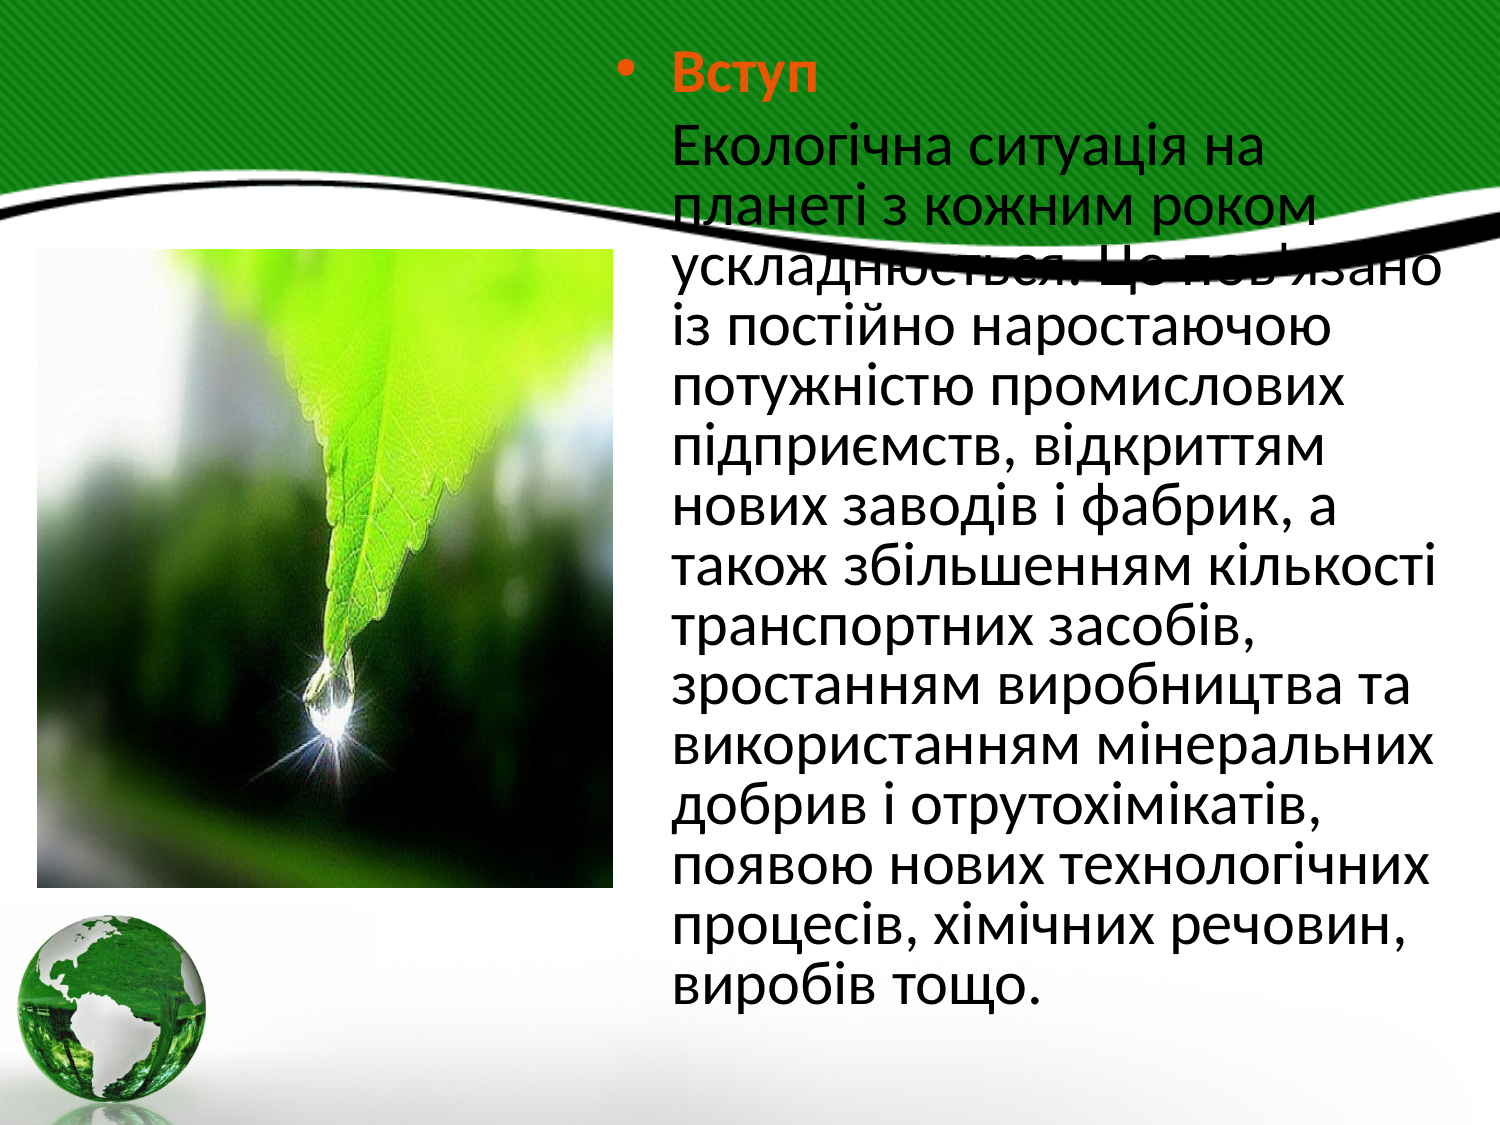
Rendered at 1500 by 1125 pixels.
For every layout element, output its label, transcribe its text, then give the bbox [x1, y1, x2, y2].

picture [0, 0, 1500, 1125]
list Вступ Екологічна ситуація на планеті з кожним роком ускладнюється. Це пов'язано із постійно наростаючою потужністю промислових підприємств, відкриттям нових заводів і фабрик, а також збільшенням кількості транспортних засобів, зростанням виробництва та використанням мінеральних добрив і отрутохімікатів, появою нових технологічних процесів, хімічних речовин, виробів тощо. [599, 37, 1476, 1088]
